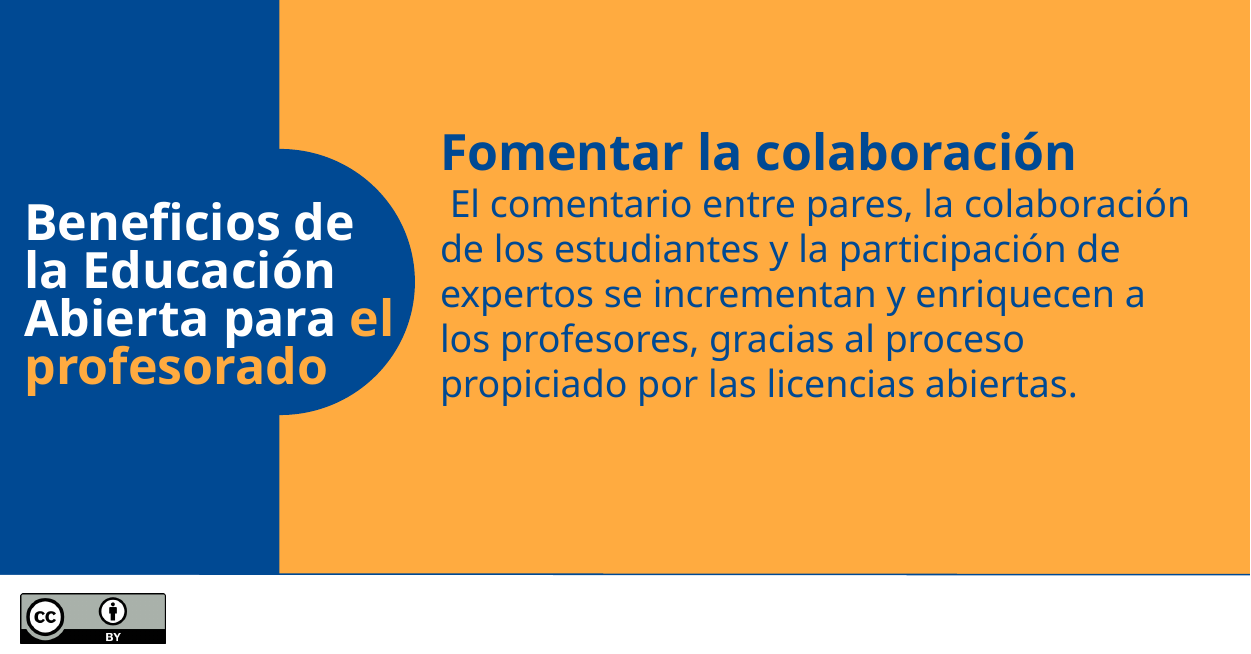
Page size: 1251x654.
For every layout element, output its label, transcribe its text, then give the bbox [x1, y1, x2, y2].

text_box [0, 582, 1250, 654]
text_box [0, 0, 280, 573]
text_box [187, 148, 374, 186]
text_box Fomentar la colaboración El comentario entre pares, la colaboración de los estudiantes y la participación de expertos se incrementan y enriquecen a los profesores, gracias al proceso propiciado por las licencias abiertas. [424, 105, 1212, 421]
picture [20, 592, 166, 645]
text_box Beneficios de la Educación Abierta para el profesorado [9, 186, 420, 409]
text_box [240, 409, 321, 416]
